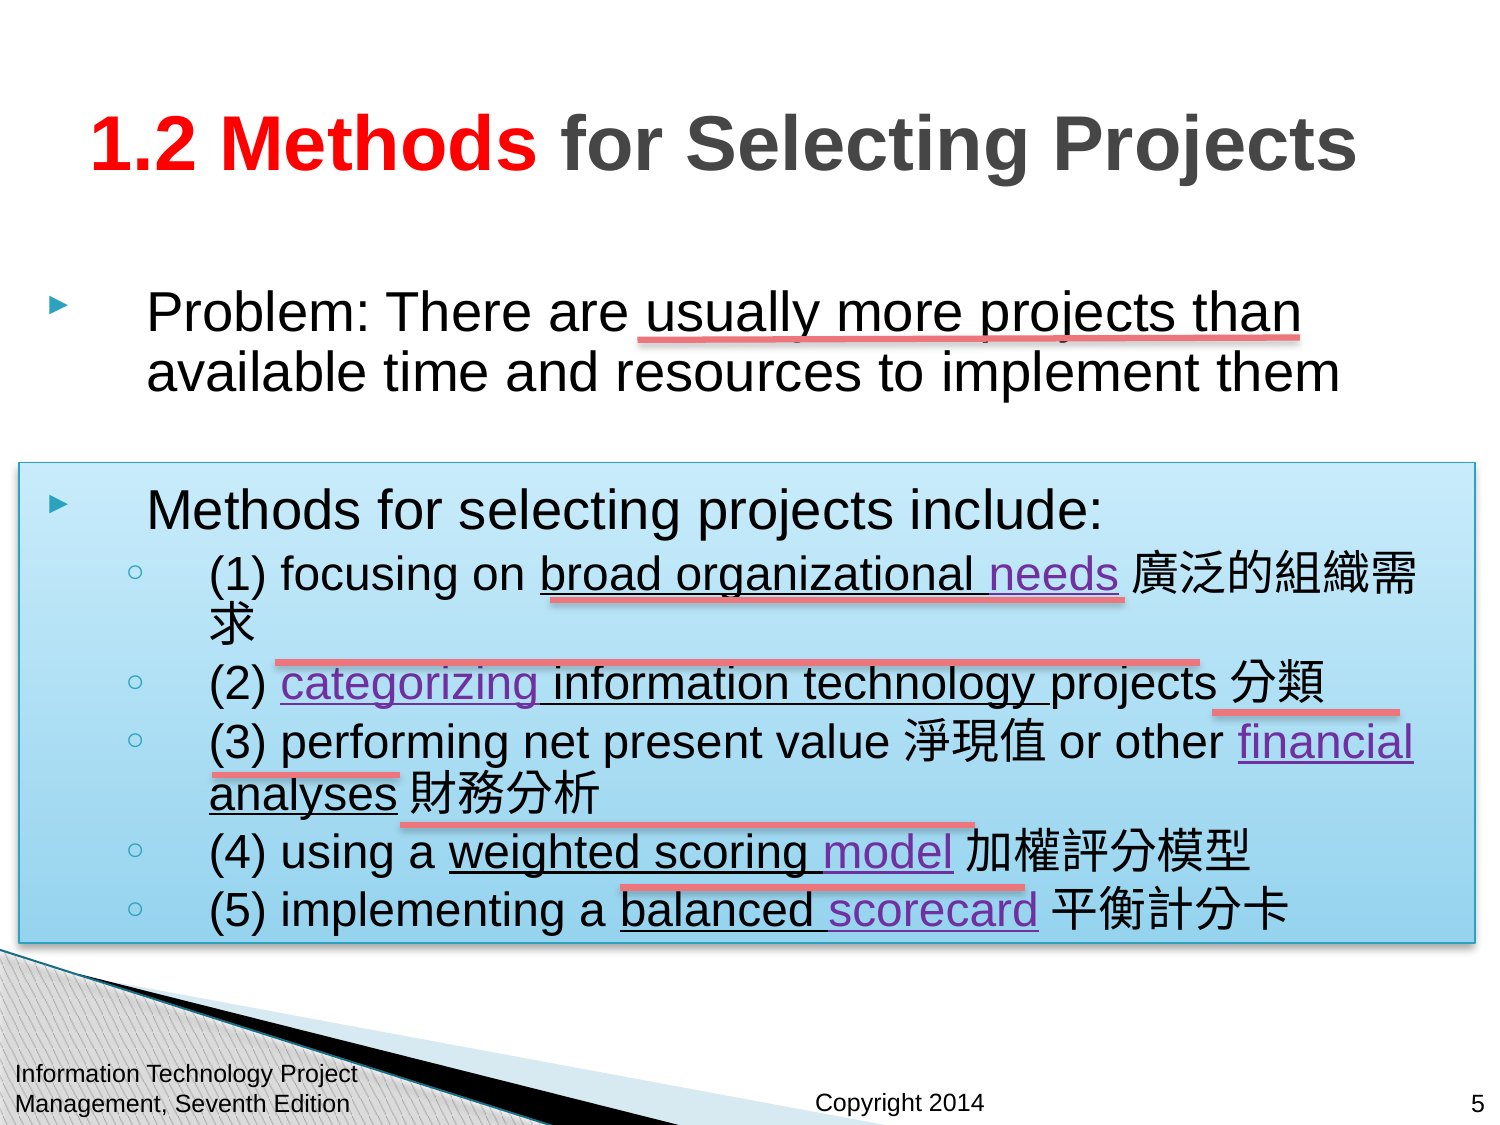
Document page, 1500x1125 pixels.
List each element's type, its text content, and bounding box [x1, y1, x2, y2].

footer Information Technology Project Management, Seventh Edition [0, 1065, 386, 1125]
text_box [18, 462, 31, 944]
title 1.2 Methods for Selecting Projects [75, 45, 1425, 233]
list Problem: There are usually more projects than available time and resources to implement them Methods for selecting projects include: (1) focusing on broad organizational needs廣泛的組織需求 (2) categorizing information technology projects分類 (3) performing net present value淨現值or other financial analyses財務分析 (4) using a weighted scoring model加權評分模型 (5) implementing a balanced scorecard平衡計分卡 [31, 275, 1469, 1018]
slide_number 5 [1412, 1065, 1500, 1125]
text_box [637, 337, 1301, 341]
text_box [212, 712, 1401, 776]
text_box [1469, 462, 1476, 944]
